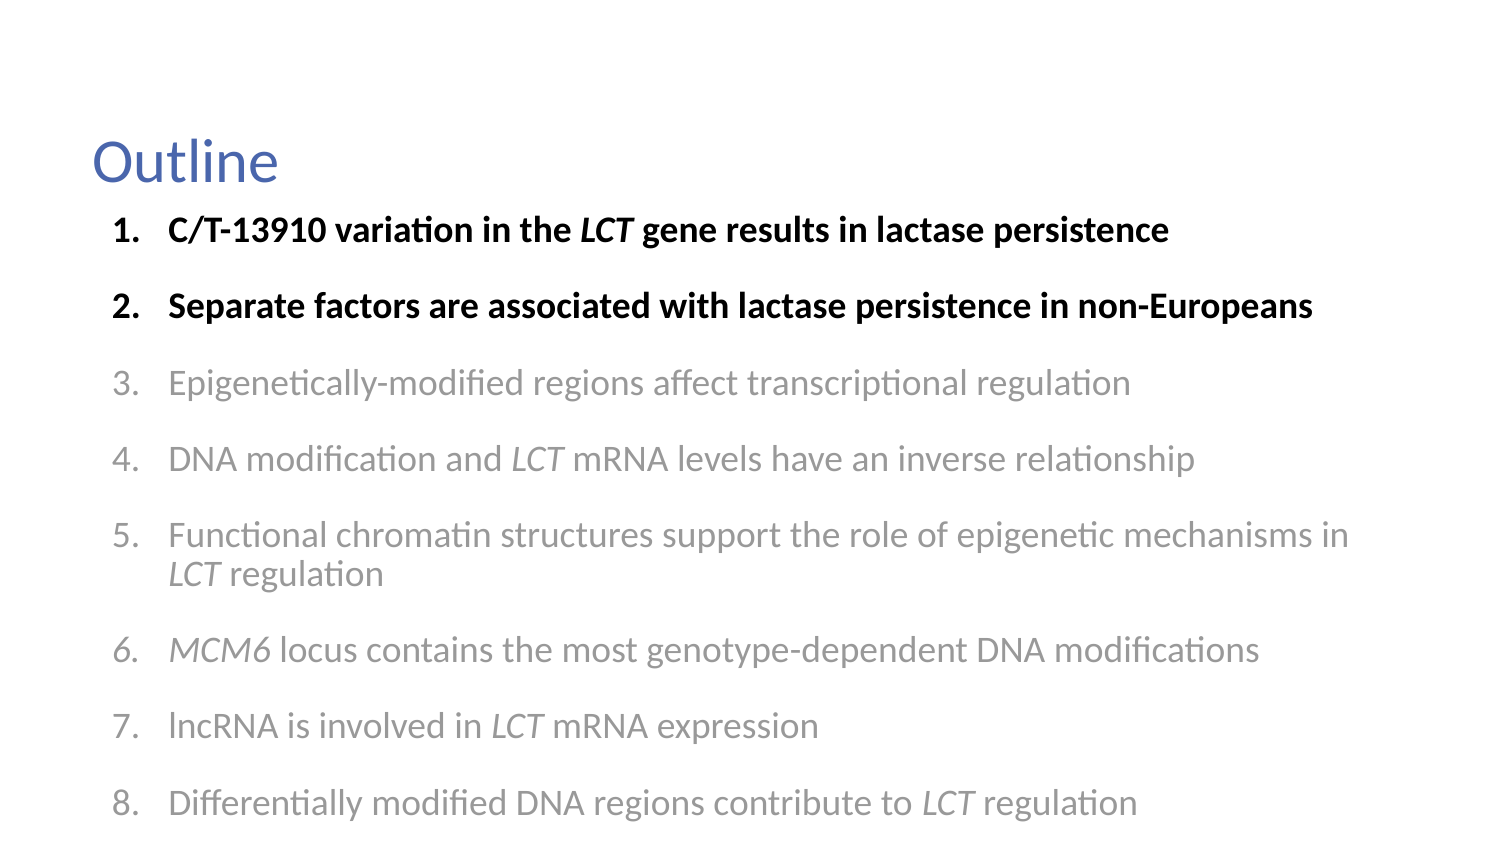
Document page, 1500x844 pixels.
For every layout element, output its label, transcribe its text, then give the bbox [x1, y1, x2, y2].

title Outline [80, 61, 1407, 266]
list C/T-13910 variation in the LCT gene results in lactase persistence Separate factors are associated with lactase persistence in non-Europeans Epigenetically-modified regions affect transcriptional regulation DNA modification and LCT mRNA levels have an inverse relationship Functional chromatin structures support the role of epigenetic mechanisms in LCT regulation MCM6 locus contains the most genotype-dependent DNA modifications lncRNA is involved in LCT mRNA expression Differentially modified DNA regions contribute to LCT regulation [82, 206, 1406, 766]
